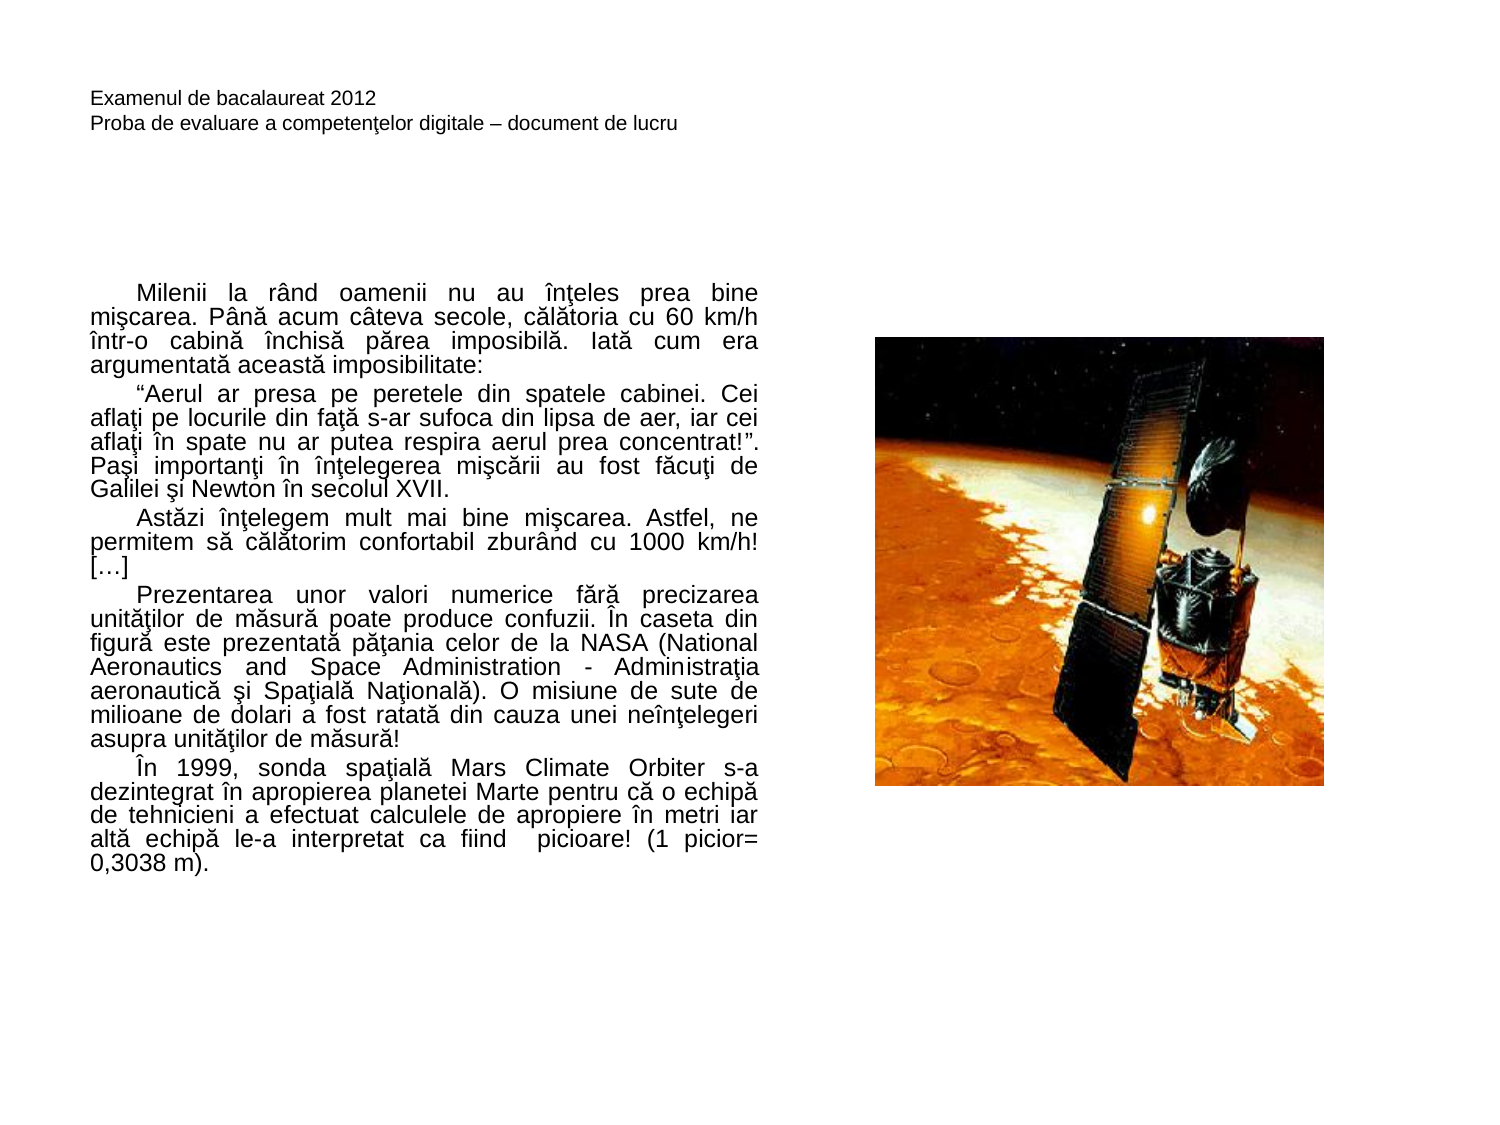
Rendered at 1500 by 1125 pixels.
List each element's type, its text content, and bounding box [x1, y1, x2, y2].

list Milenii la rând oamenii nu au înţeles prea bine mişcarea. Până acum câteva secole, călătoria cu 60 km/h într-o cabină închisă părea imposibilă. Iată cum era argumentată această imposibilitate: “Aerul ar presa pe peretele din spatele cabinei. Cei aflaţi pe locurile din faţă s-ar sufoca din lipsa de aer, iar cei aflaţi în spate nu ar putea respira aerul prea concentrat!”. Paşi importanţi în înţelegerea mişcării au fost făcuţi de Galilei şi Newton în secolul XVII. Astăzi înţelegem mult mai bine mişcarea. Astfel, ne permitem să călătorim confortabil zburând cu 1000 km/h! […] Prezentarea unor valori numerice fără precizarea unităţilor de măsură poate produce confuzii. În caseta din figură este prezentată păţania celor de la NASA (National Aeronautics and Space Administration - Administraţia aeronautică şi Spaţială Naţională). O misiune de sute de milioane de dolari a fost ratată din cauza unei neînţelegeri asupra unităţilor de măsură! În 1999, sonda spaţială Mars Climate Orbiter s-a dezintegrat în apropierea planetei Marte pentru că o echipă de tehnicieni a efectuat calculele de apropiere în metri iar altă echipă le-a interpretat ca fiind picioare! (1 picior= 0,3038 m). [74, 274, 776, 1038]
title Examenul de bacalaureat 2012 Proba de evaluare a competenţelor digitale – document de lucru [74, 44, 1426, 176]
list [874, 337, 1324, 787]
